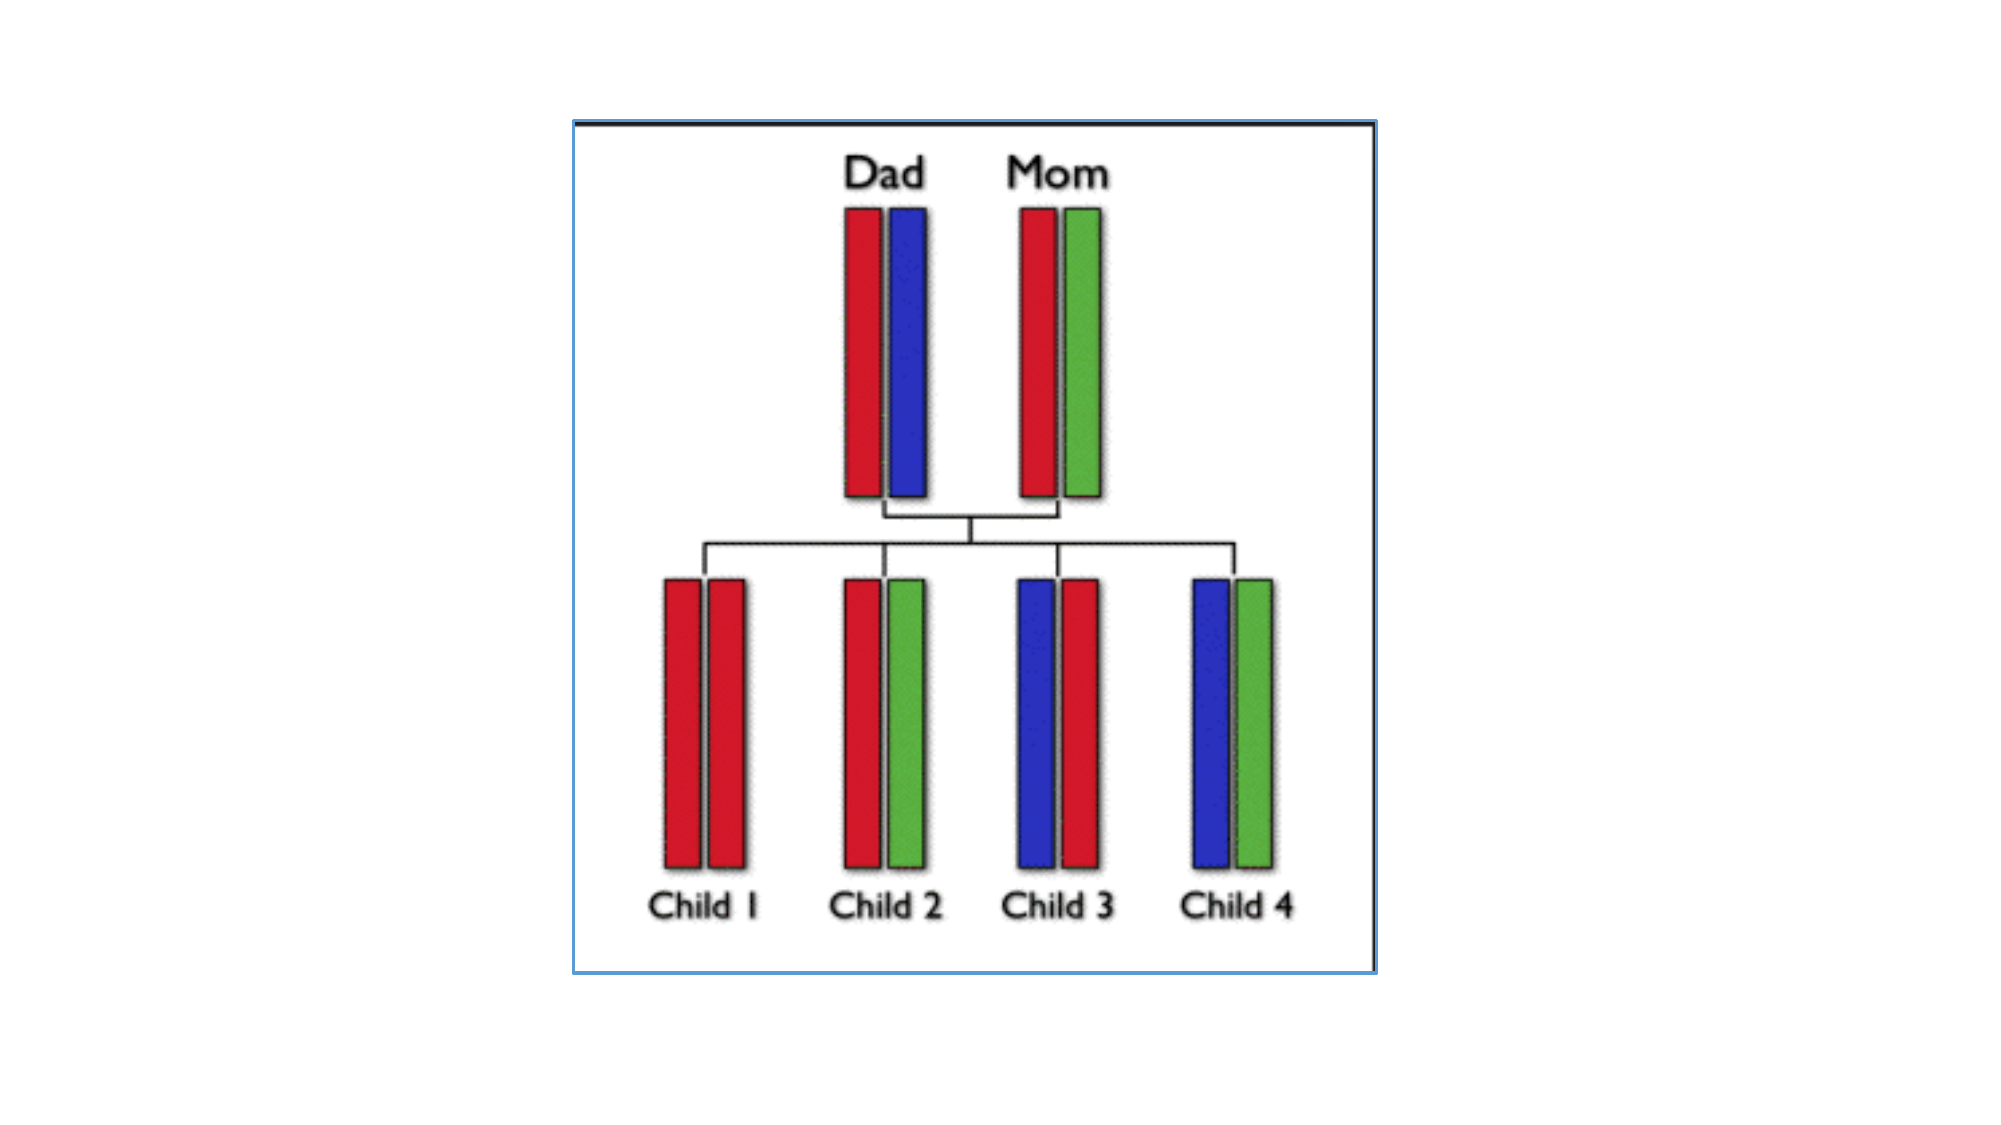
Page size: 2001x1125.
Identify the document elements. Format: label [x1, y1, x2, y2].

picture [574, 122, 1376, 972]
